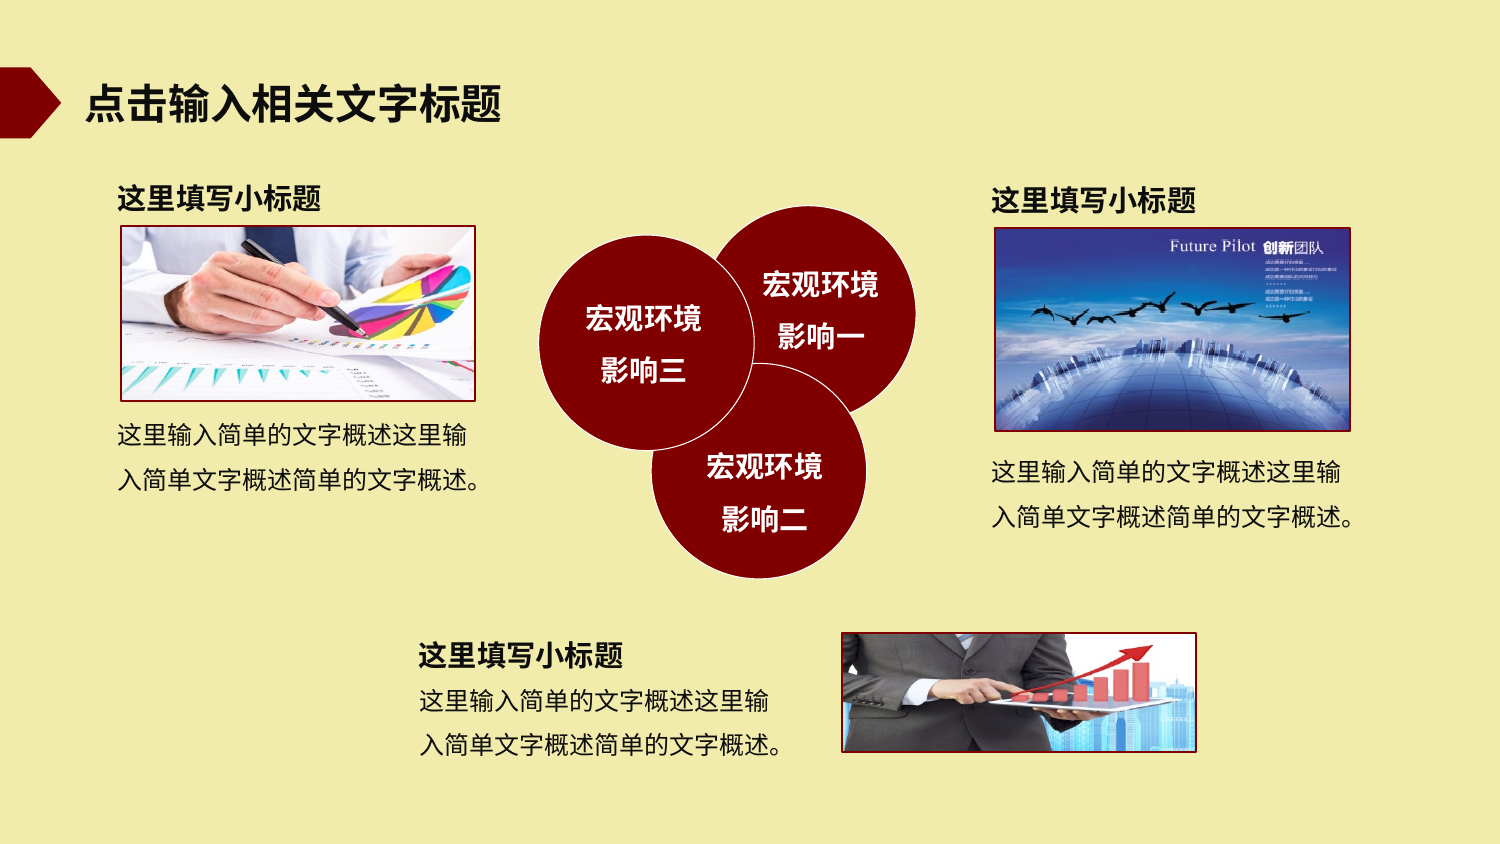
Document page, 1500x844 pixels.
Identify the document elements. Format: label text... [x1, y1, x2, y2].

text_box [772, 245, 919, 414]
text_box 这里填写小标题 [971, 173, 1279, 228]
text_box 宏观环境 影响一 [747, 241, 895, 361]
text_box [993, 226, 1352, 434]
text_box 宏观环境 影响二 [691, 423, 839, 544]
text_box 这里输入简单的文字概述这里输入简单文字概述简单的文字概述。 [97, 394, 490, 505]
text_box 点击输入相关文字标题 [70, 70, 518, 135]
text_box [536, 232, 757, 453]
text_box [0, 65, 63, 141]
text_box 这里输入简单的文字概述这里输入简单文字概述简单的文字概述。 [971, 431, 1365, 542]
text_box 这里填写小标题 [398, 629, 691, 683]
text_box [840, 631, 1199, 754]
text_box 这里输入简单的文字概述这里输入简单文字概述简单的文字概述。 [399, 660, 793, 770]
text_box 宏观环境 影响三 [570, 275, 718, 395]
text_box 这里填写小标题 [97, 171, 405, 226]
text_box [119, 224, 478, 403]
text_box [649, 361, 869, 581]
text_box [714, 203, 891, 296]
